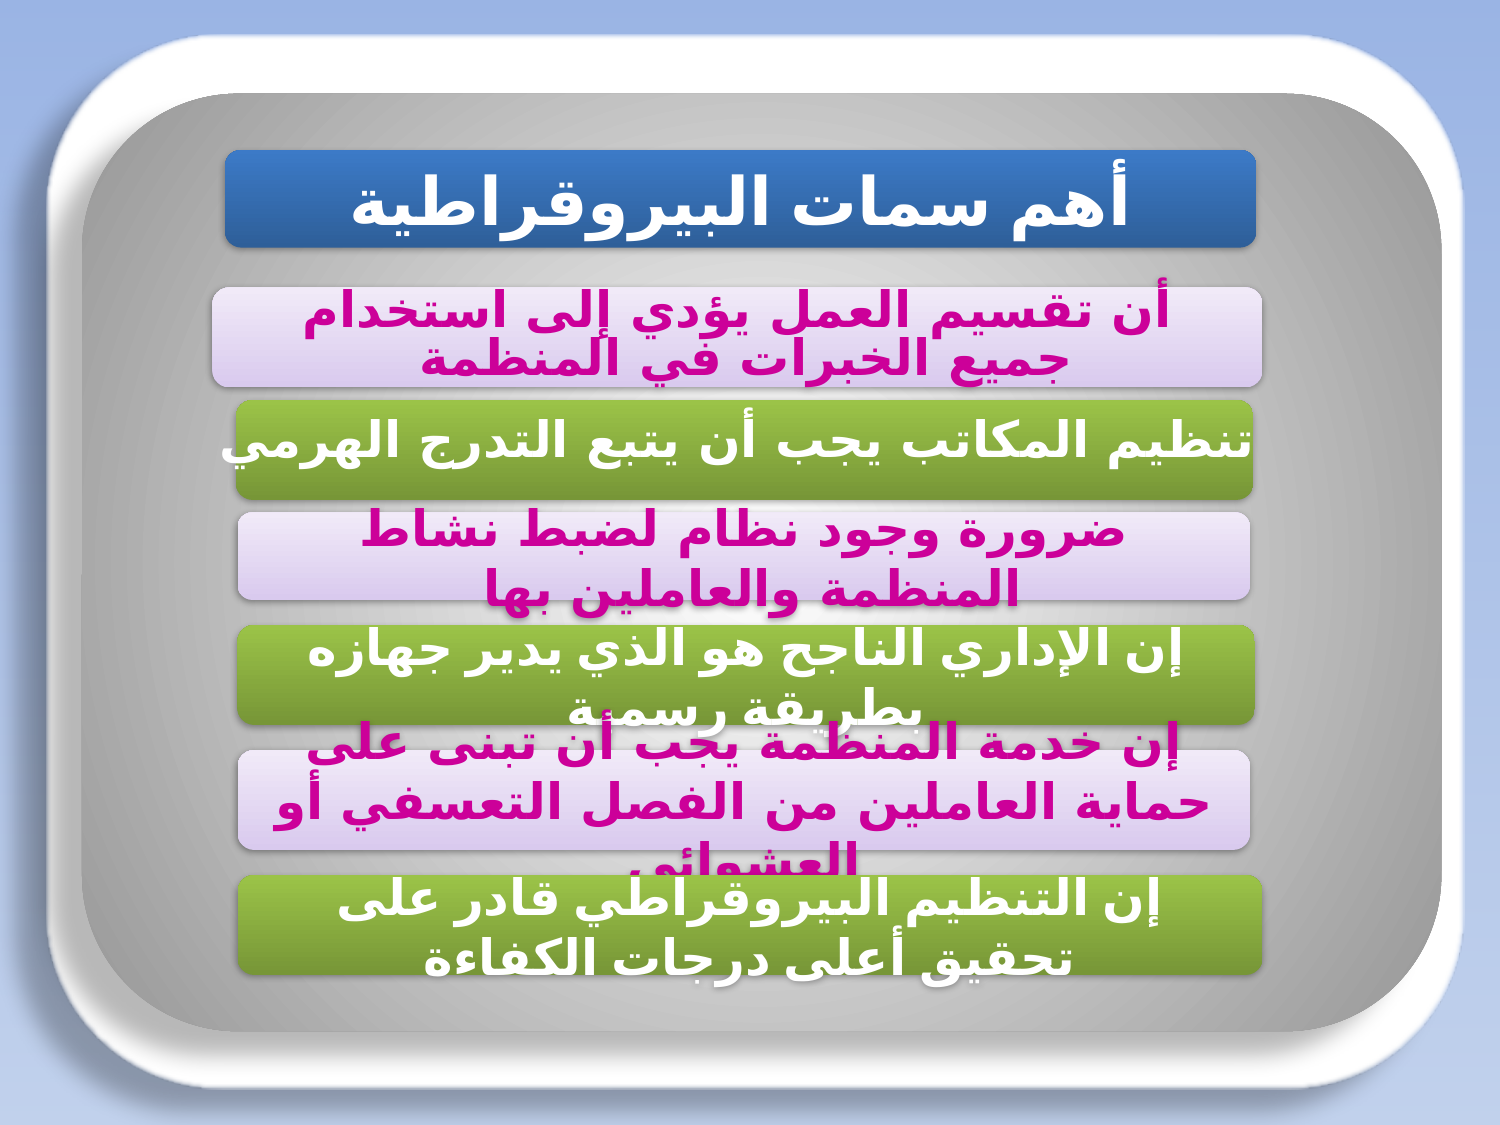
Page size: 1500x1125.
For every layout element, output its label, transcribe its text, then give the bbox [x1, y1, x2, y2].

text_box إن خدمة المنظمة يجب أن تبنى على حماية العاملين من الفصل التعسفي أو العشوائي [236, 749, 1251, 851]
text_box أن تقسيم العمل يؤدي إلى استخدام جميع الخبرات في المنظمة [211, 286, 1264, 389]
text_box إن الإداري الناجح هو الذي يدير جهازه بطريقة رسمية [237, 624, 1255, 725]
text_box [49, 34, 1468, 1089]
text_box أهم سمات البيروقراطية [224, 149, 1257, 248]
text_box [0, 0, 1500, 1125]
text_box أ [79, 91, 1444, 1034]
text_box إن التنظيم البيروقراطي قادر على تحقيق أعلى درجات الكفاءة [237, 875, 1263, 976]
text_box ضرورة وجود نظام لضبط نشاط المنظمة والعاملين بها [236, 511, 1251, 601]
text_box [149, 399, 1326, 501]
